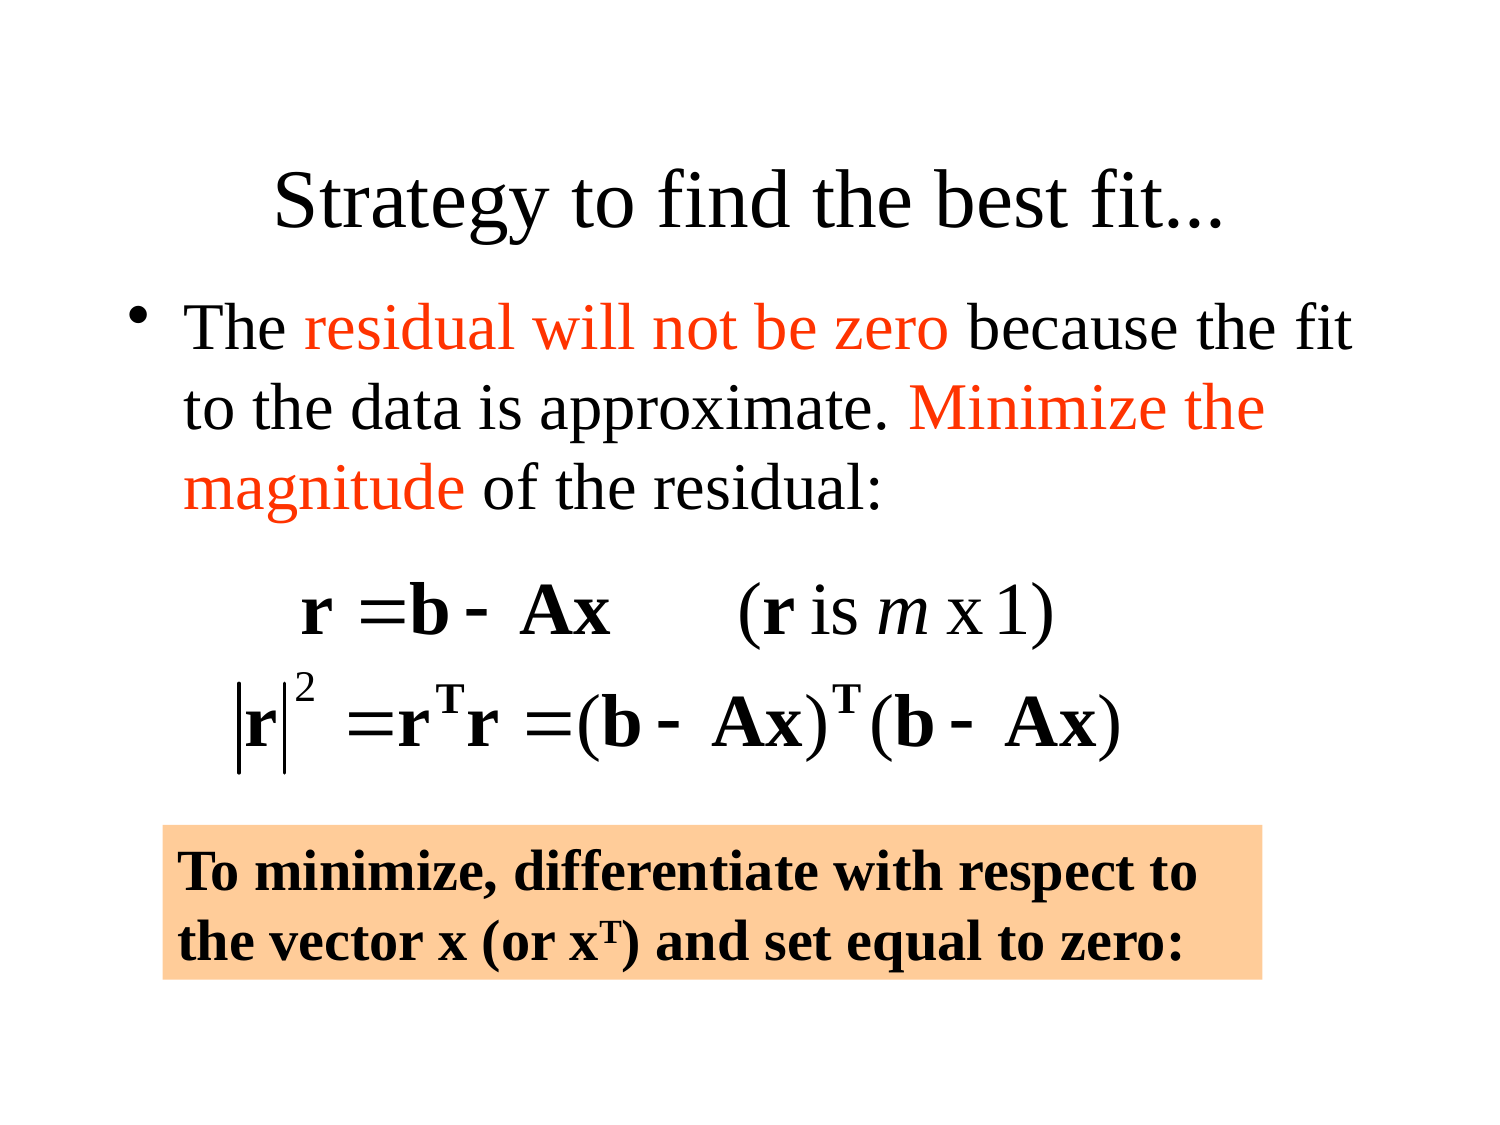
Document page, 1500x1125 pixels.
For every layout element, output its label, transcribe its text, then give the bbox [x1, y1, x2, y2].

list The residual will not be zero because the fit to the data is approximate. Minimize the magnitude of the residual: [112, 274, 1388, 576]
title Strategy to find the best fit... [112, 99, 1388, 274]
text_box To minimize, differentiate with respect to the vector x (or xT) and set equal to zero: [162, 824, 1263, 980]
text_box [224, 562, 1138, 788]
